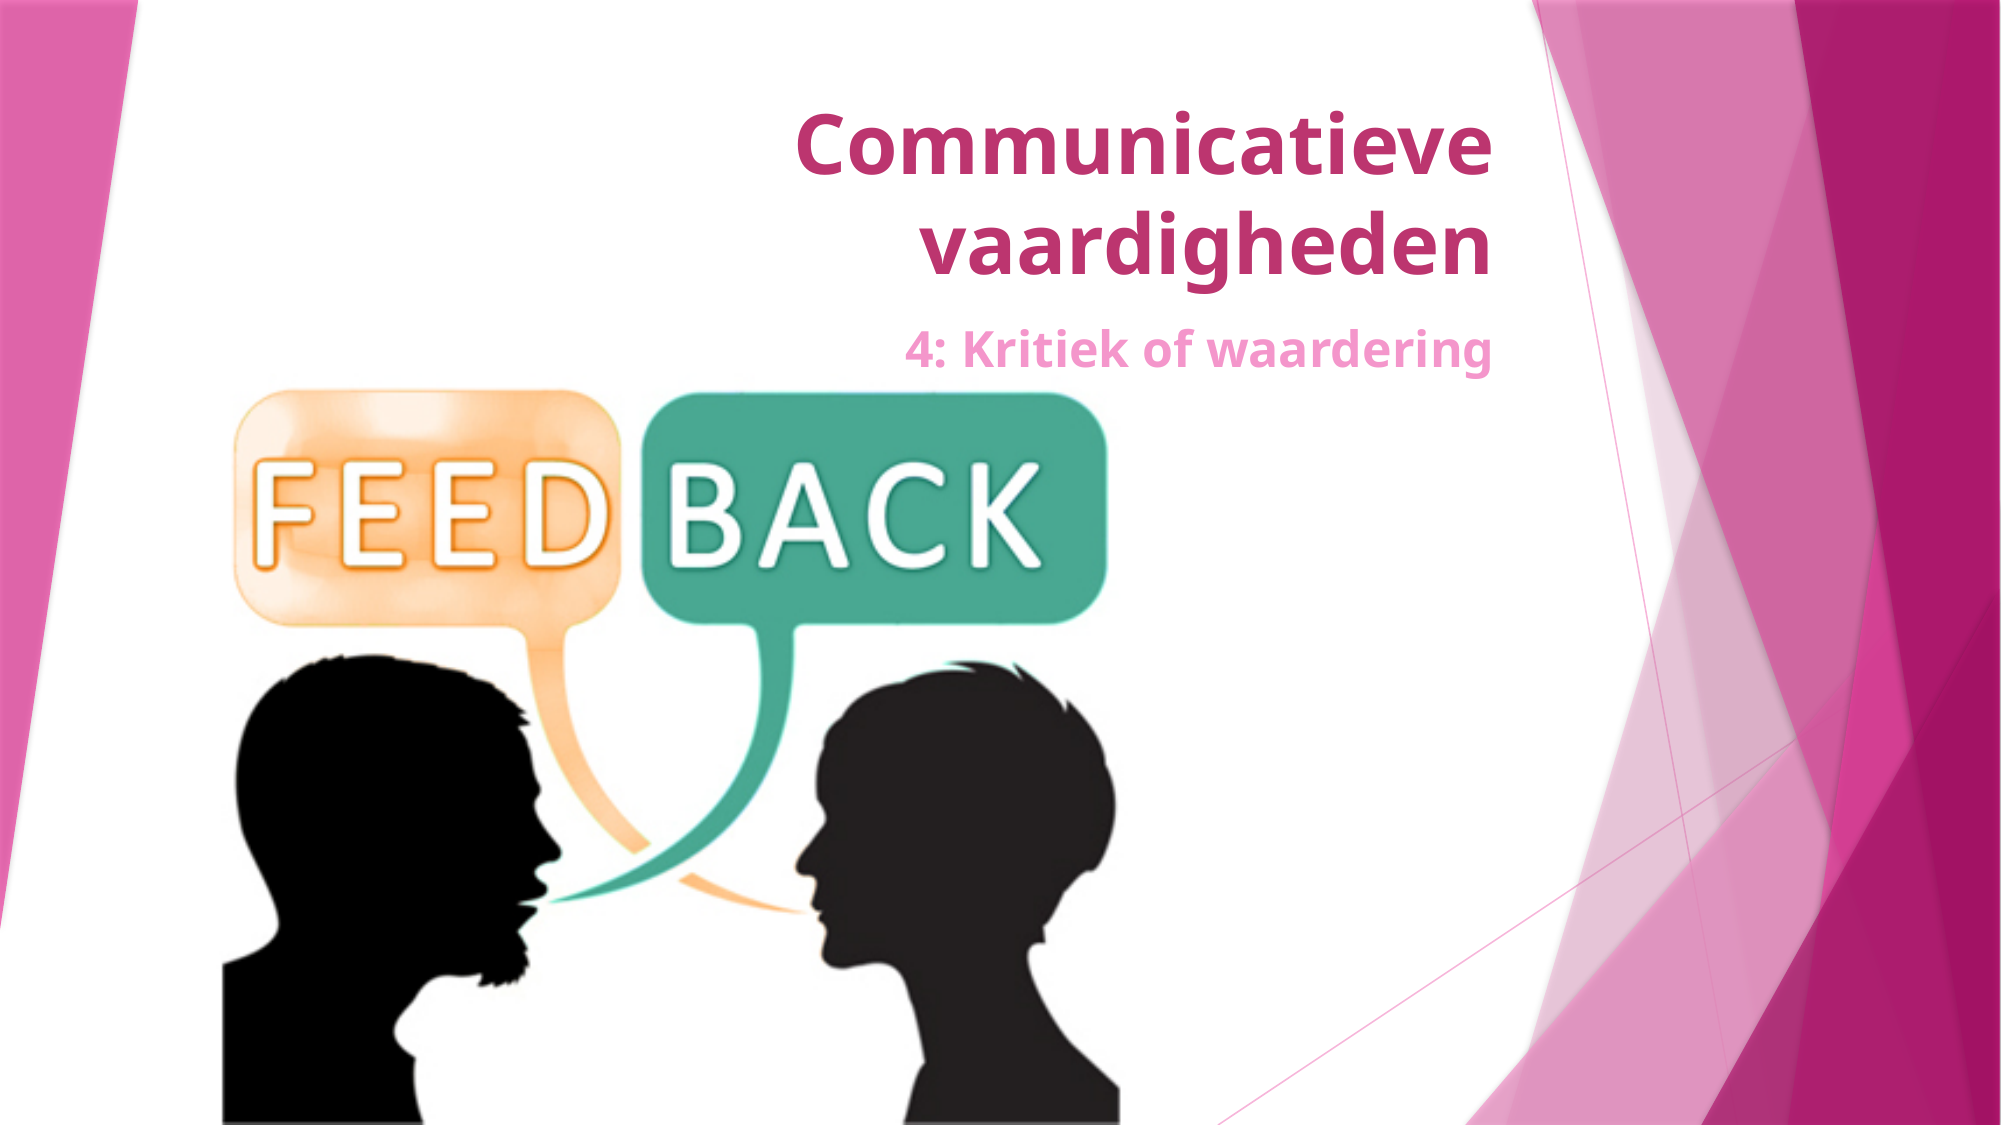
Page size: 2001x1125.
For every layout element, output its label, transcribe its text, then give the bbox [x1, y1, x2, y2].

title Communicatieve vaardigheden [235, 28, 1510, 299]
subtitle 4: Kritiek of waardering [235, 310, 1510, 491]
picture [139, 356, 1165, 1125]
